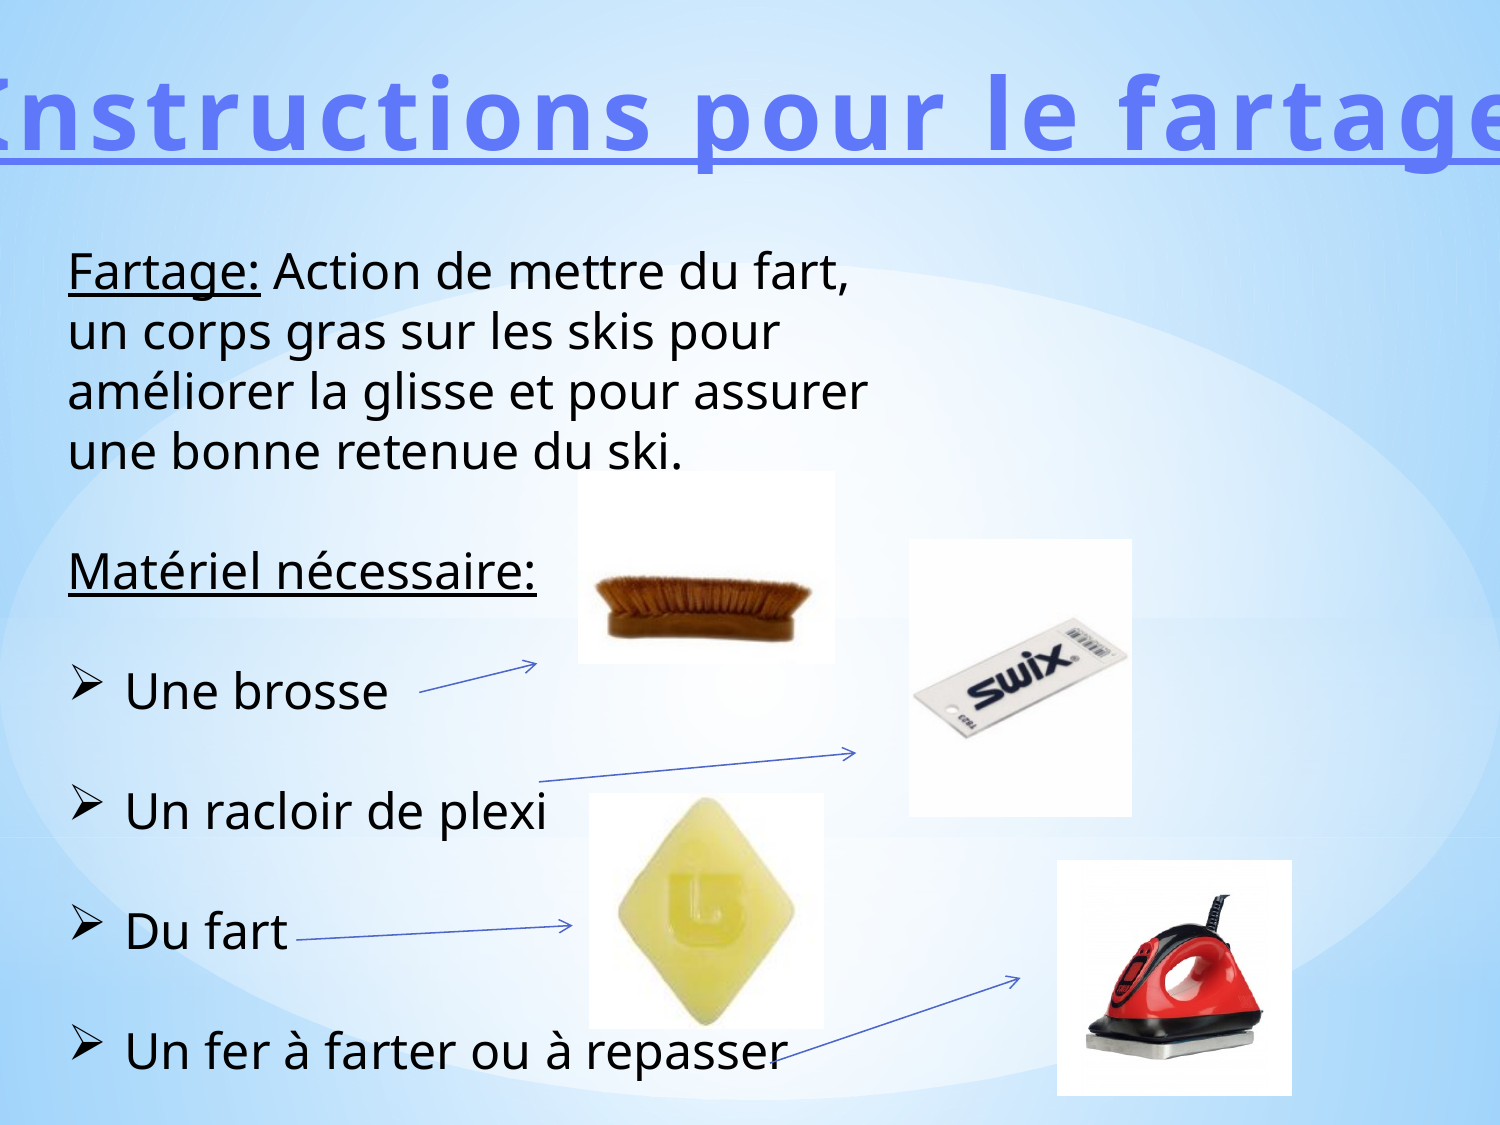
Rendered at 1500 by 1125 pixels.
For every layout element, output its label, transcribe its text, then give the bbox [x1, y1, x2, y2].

text_box Instructions pour le fartage: [0, 42, 1500, 178]
picture [589, 793, 824, 1029]
text_box Fartage: Action de mettre du fart, un corps gras sur les skis pour améliorer la glisse et pour assurer une bonne retenue du ski. Matériel nécessaire: Une brosse Un racloir de plexi Du fart Un fer à farter ou à repasser [53, 231, 928, 1087]
picture [578, 470, 835, 664]
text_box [295, 925, 573, 941]
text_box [769, 977, 1021, 1064]
picture [1056, 860, 1292, 1096]
picture [909, 539, 1132, 817]
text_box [418, 663, 538, 693]
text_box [538, 752, 857, 783]
